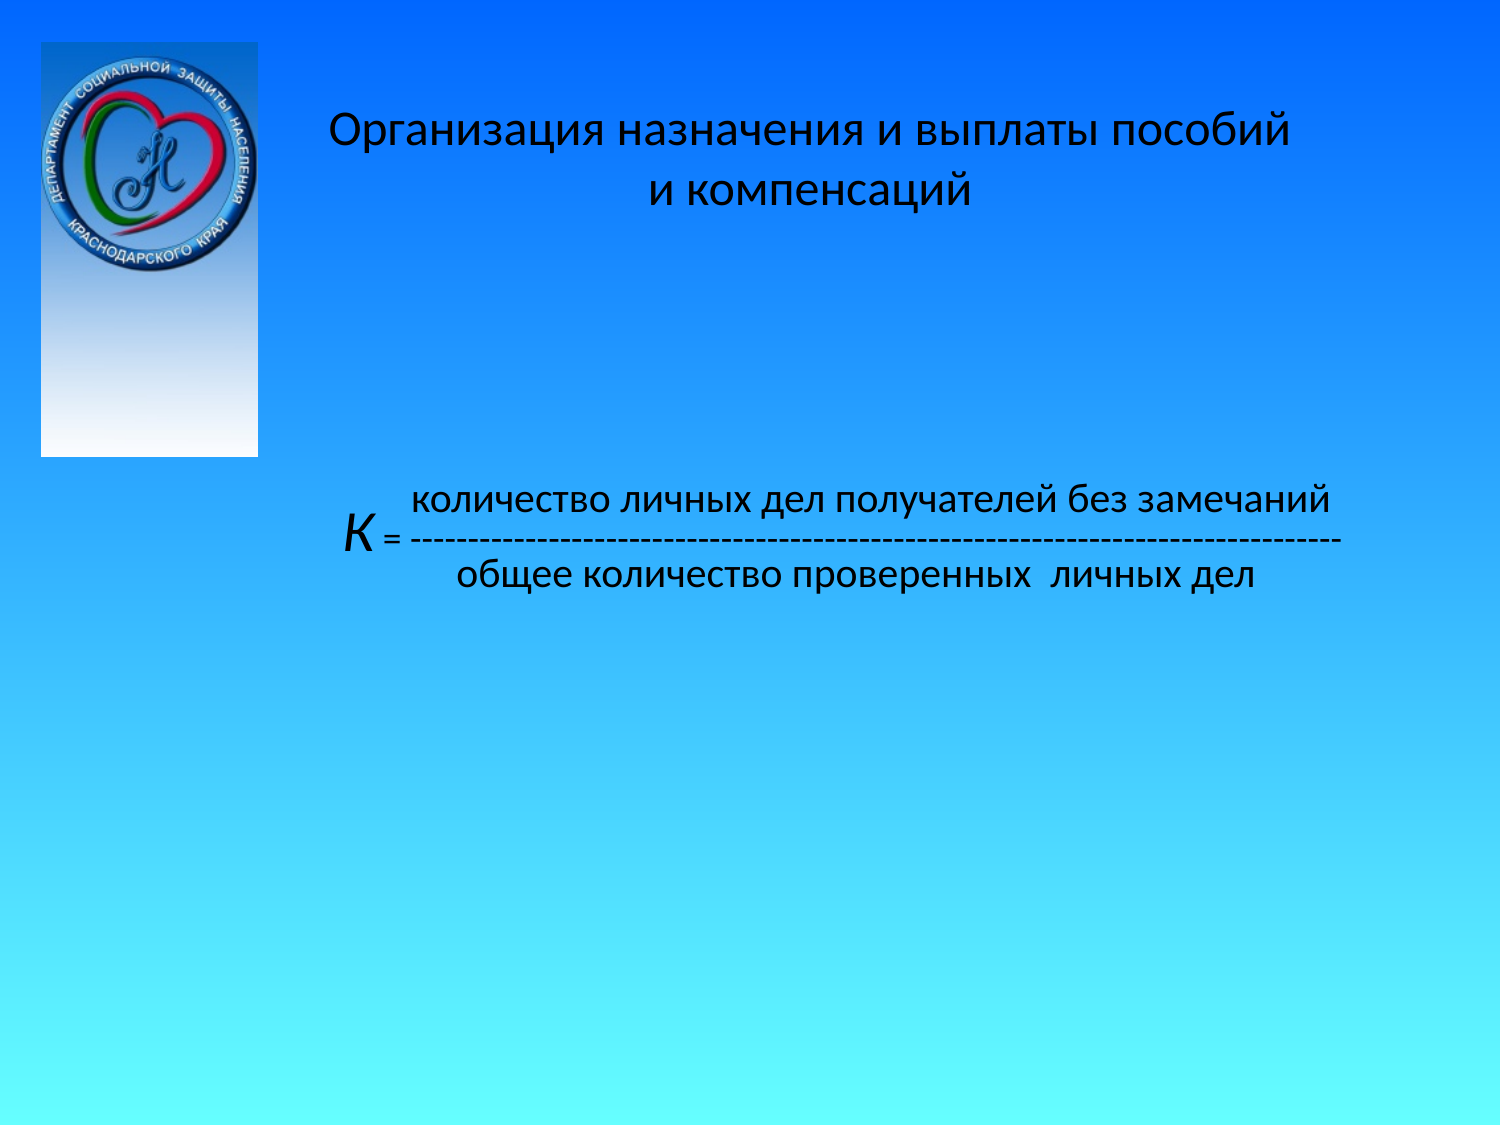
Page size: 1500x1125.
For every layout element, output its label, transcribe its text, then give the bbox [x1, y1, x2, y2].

text_box Организация назначения и выплаты пособий и компенсаций [303, 88, 1317, 223]
picture [40, 42, 258, 457]
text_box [327, 438, 1383, 622]
